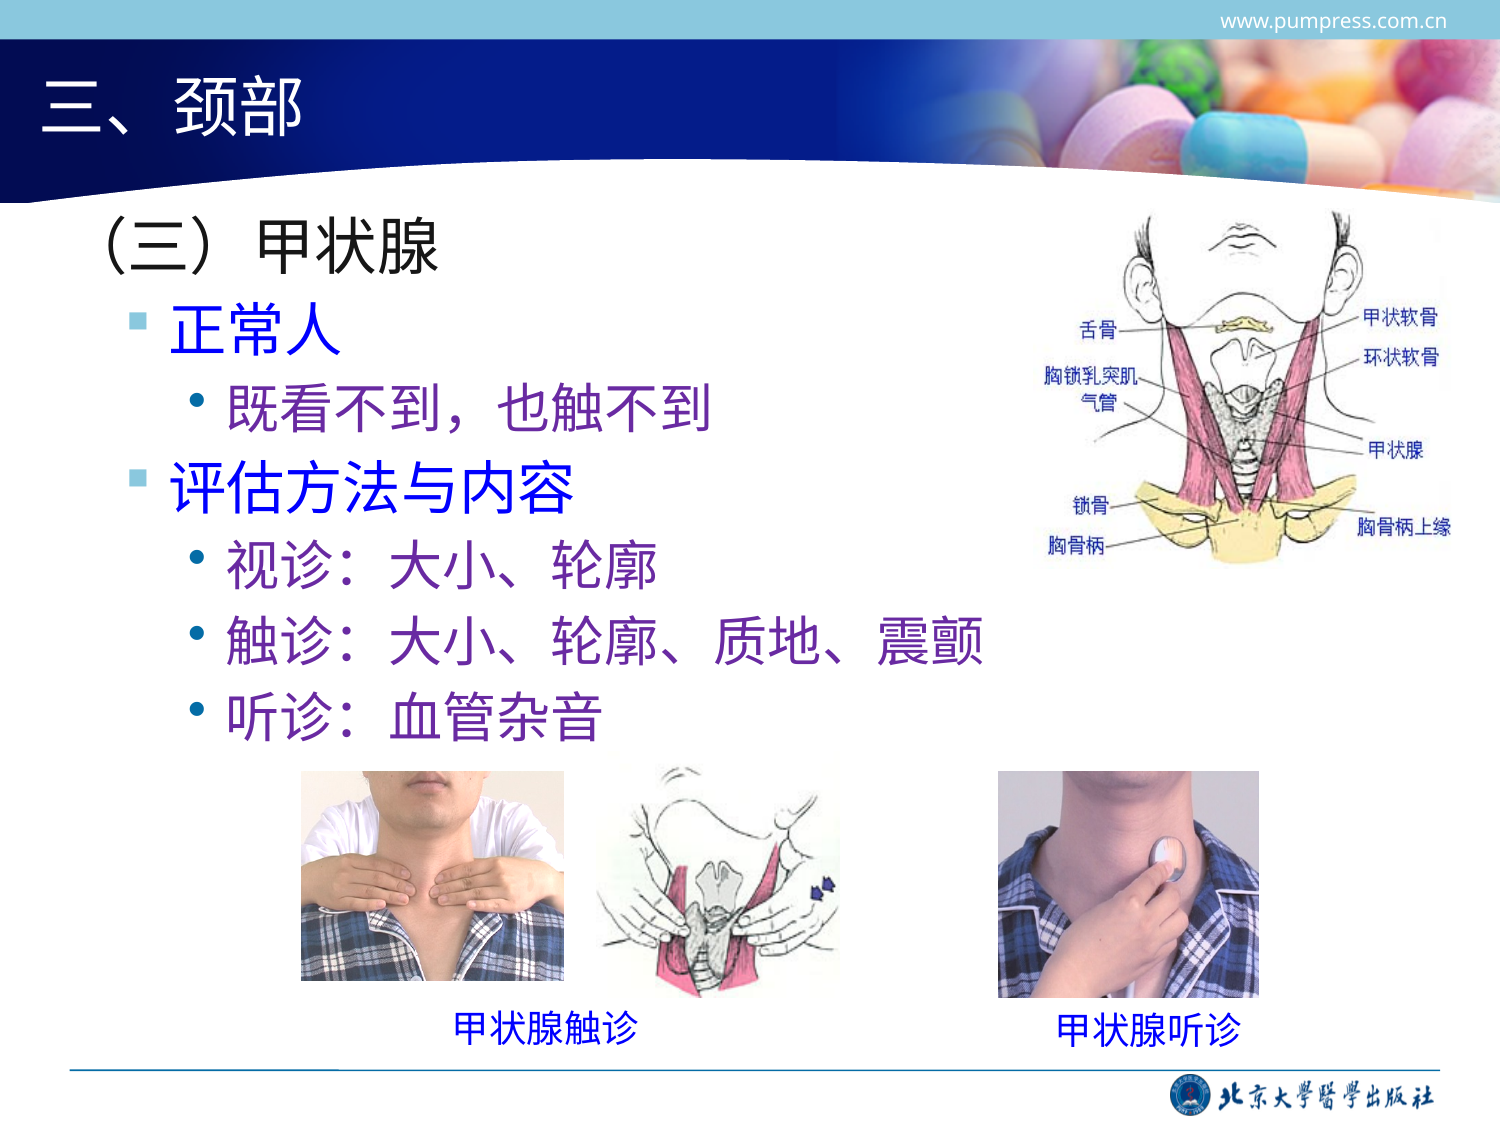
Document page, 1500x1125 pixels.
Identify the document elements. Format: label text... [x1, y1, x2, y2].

list （三）甲状腺 正常人 既看不到，也触不到 评估方法与内容 视诊：大小、轮廓 触诊：大小、轮廓、质地、震颤 听诊：血管杂音 [49, 198, 1463, 1026]
picture [997, 771, 1259, 999]
picture [596, 751, 840, 998]
picture [300, 771, 564, 981]
title 三、颈部 [23, 58, 1349, 152]
picture [1033, 207, 1457, 569]
picture [0, 40, 1500, 203]
slide_number www.pumpress.com.cn [1024, 0, 1463, 38]
picture [1170, 1074, 1436, 1118]
text_box 甲状腺听诊 [1040, 1006, 1258, 1060]
text_box 甲状腺触诊 [437, 997, 655, 1058]
